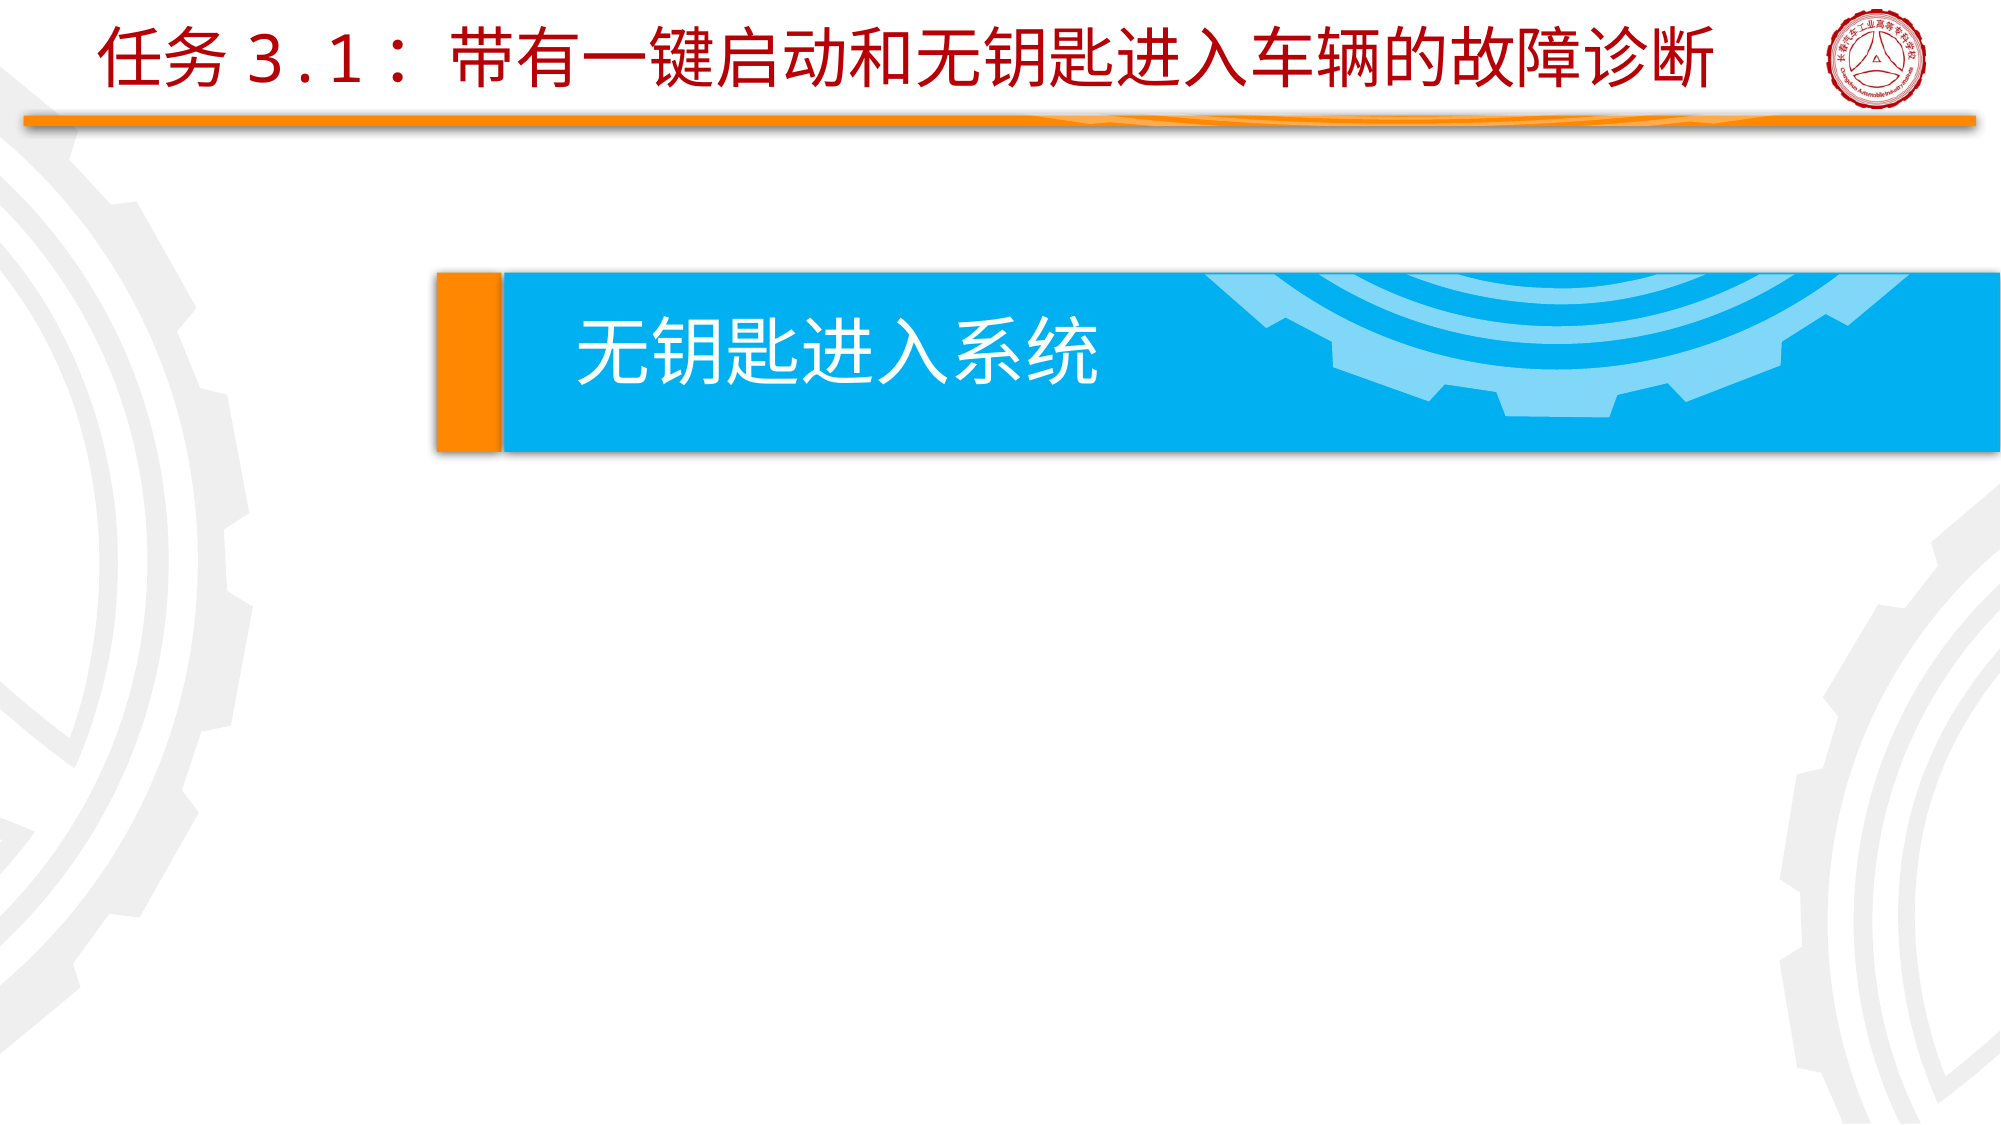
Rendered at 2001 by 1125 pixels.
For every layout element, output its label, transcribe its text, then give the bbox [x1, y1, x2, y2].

picture [1826, 9, 1926, 109]
text_box 无钥匙进入系统 [560, 296, 1307, 402]
text_box 任务3.1：带有一键启动和无钥匙进入车辆的故障诊断 [81, 17, 1767, 122]
